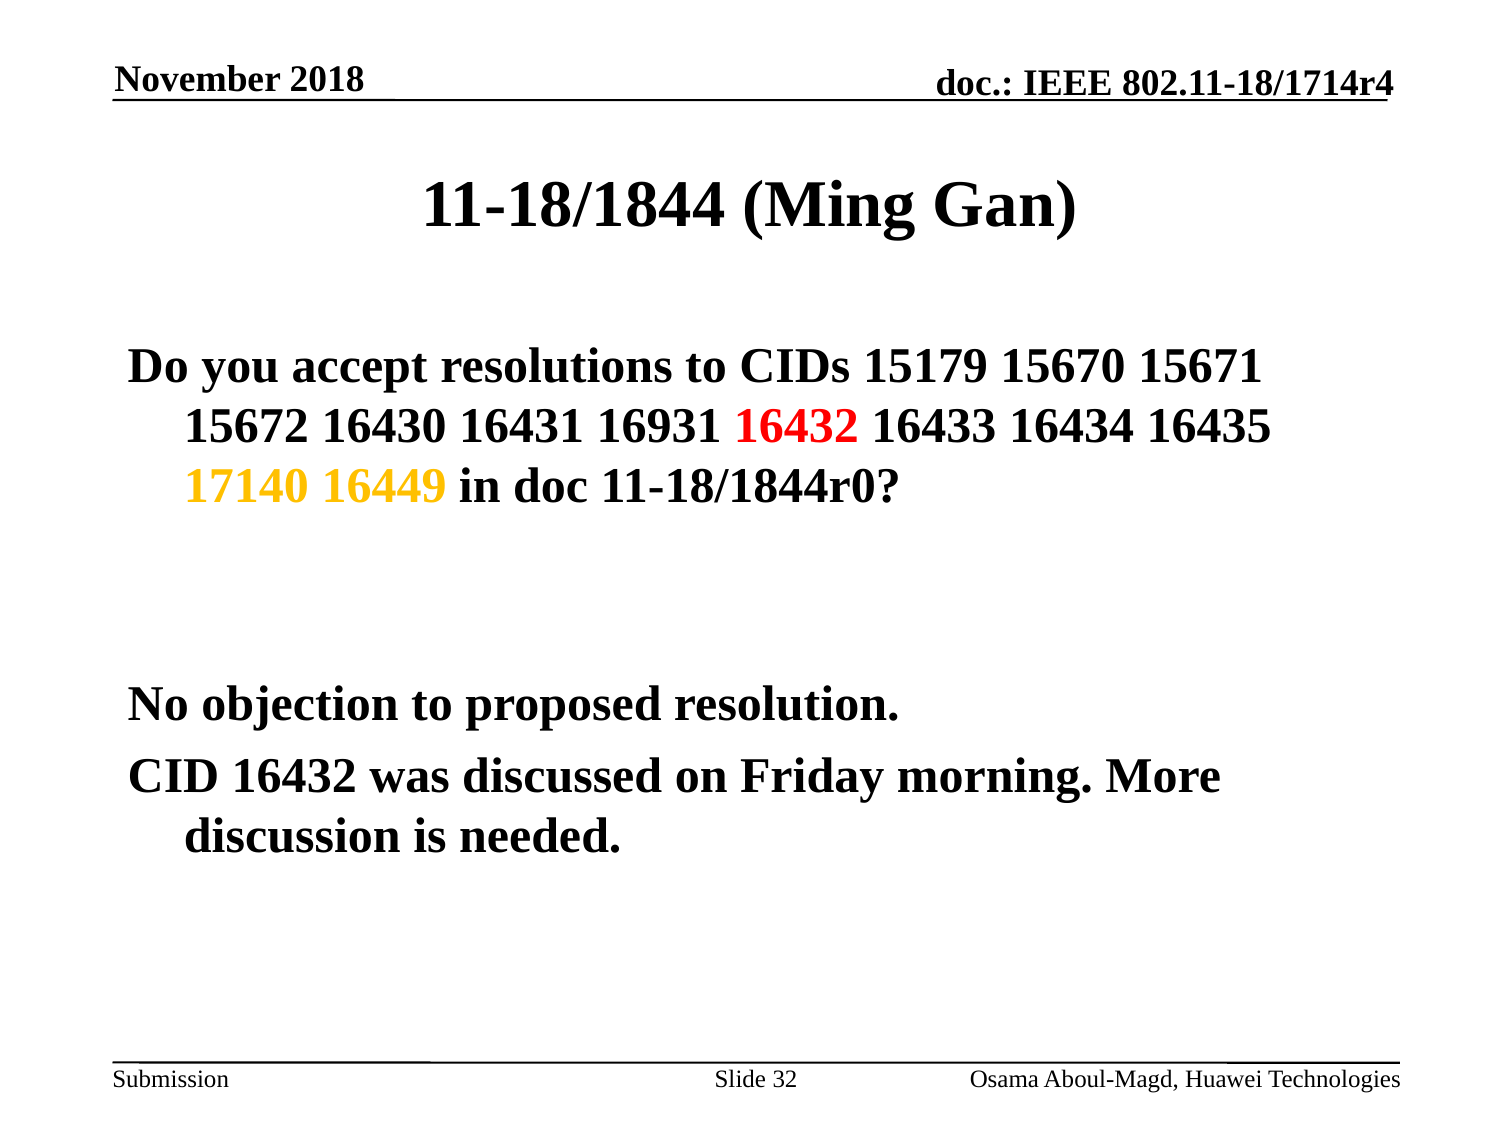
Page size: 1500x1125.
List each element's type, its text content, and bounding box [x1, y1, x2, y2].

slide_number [114, 54, 423, 100]
title 11-18/1844 (Ming Gan) [112, 112, 1388, 288]
footer Osama Aboul-Magd, Huawei Technologies [878, 1061, 1402, 1093]
list Do you accept resolutions to CIDs 15179 15670 15671 15672 16430 16431 16931 16432 16433 16434 16435 17140 16449 in doc 11-18/1844r0? No objection to proposed resolution. CID 16432 was discussed on Friday morning. More discussion is needed. [112, 324, 1388, 1000]
slide_number Slide 32 [712, 1061, 800, 1123]
